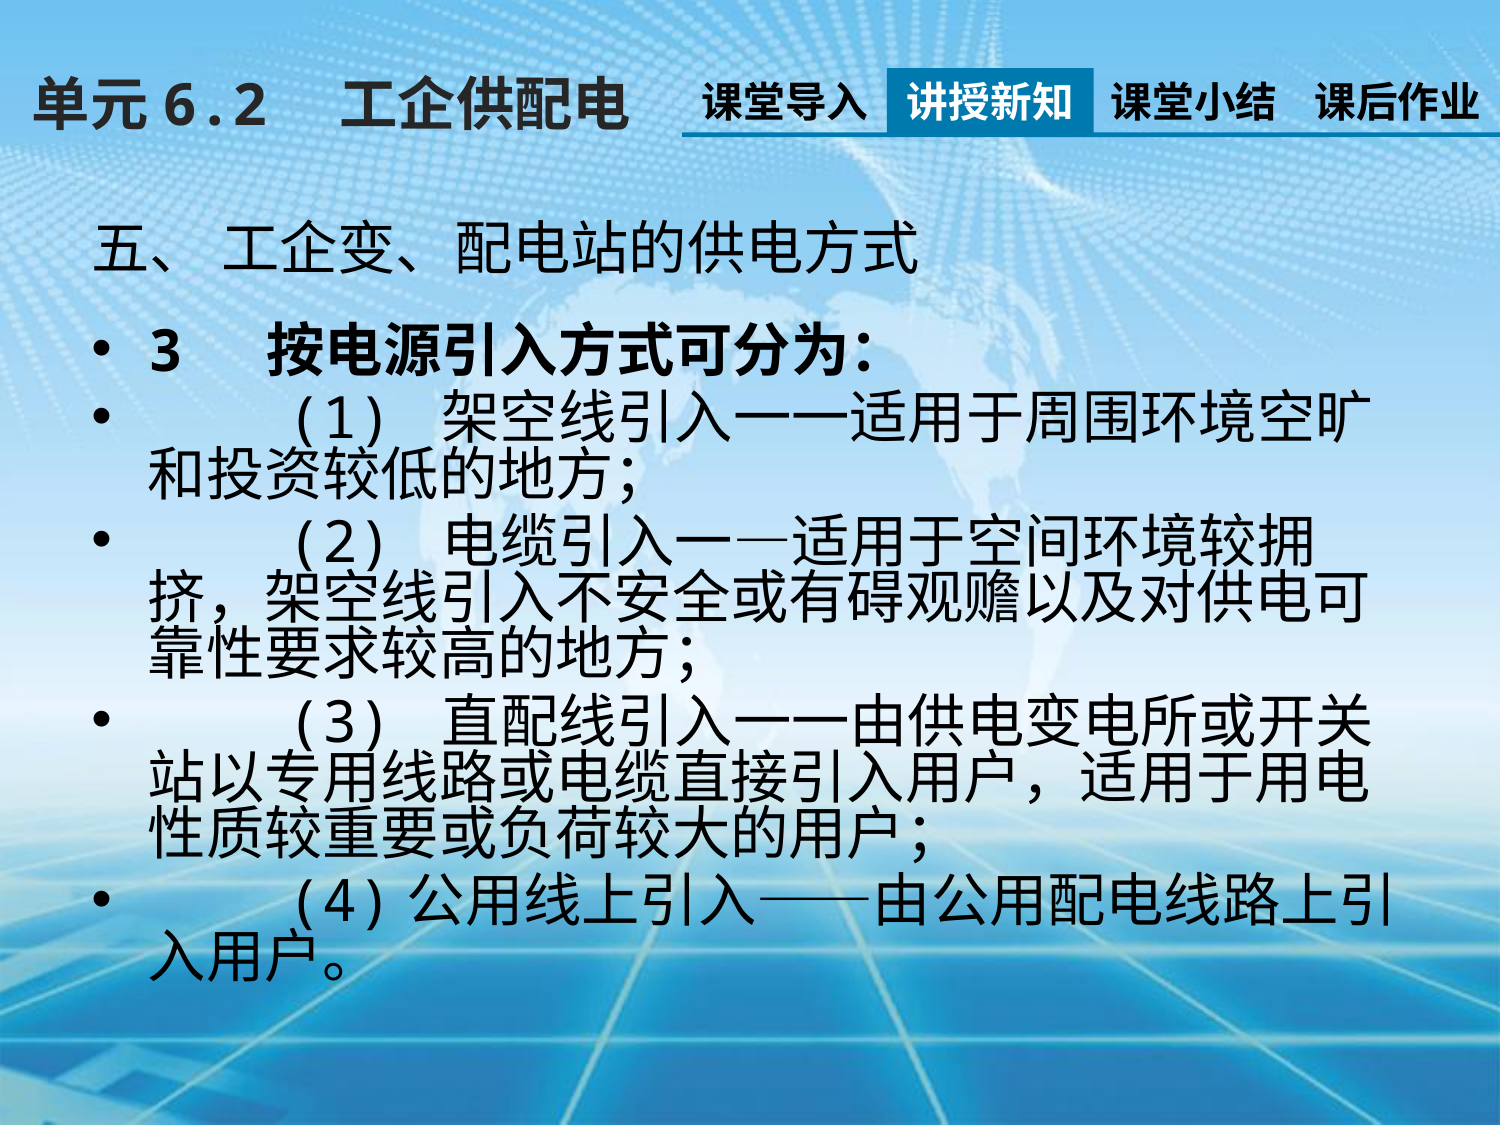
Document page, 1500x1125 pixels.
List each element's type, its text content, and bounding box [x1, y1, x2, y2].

picture [0, 0, 1500, 1125]
text_box 3 按电源引入方式可分为： (1) 架空线引入一一适用于周围环境空旷和投资较低的地方； (2) 电缆引入一—适用于空间环境较拥挤，架空线引入不安全或有碍观赡以及对供电可靠性要求较高的地方； (3) 直配线引入一一由供电变电所或开关站以专用线路或电缆直接引入用户，适用于用电性质较重要或负荷较大的用户； (4)公用线上引入——由公用配电线路上引入用户。 [76, 319, 1427, 1040]
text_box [16, 59, 1500, 145]
text_box 五、 工企变、配电站的供电方式 [76, 204, 1427, 308]
